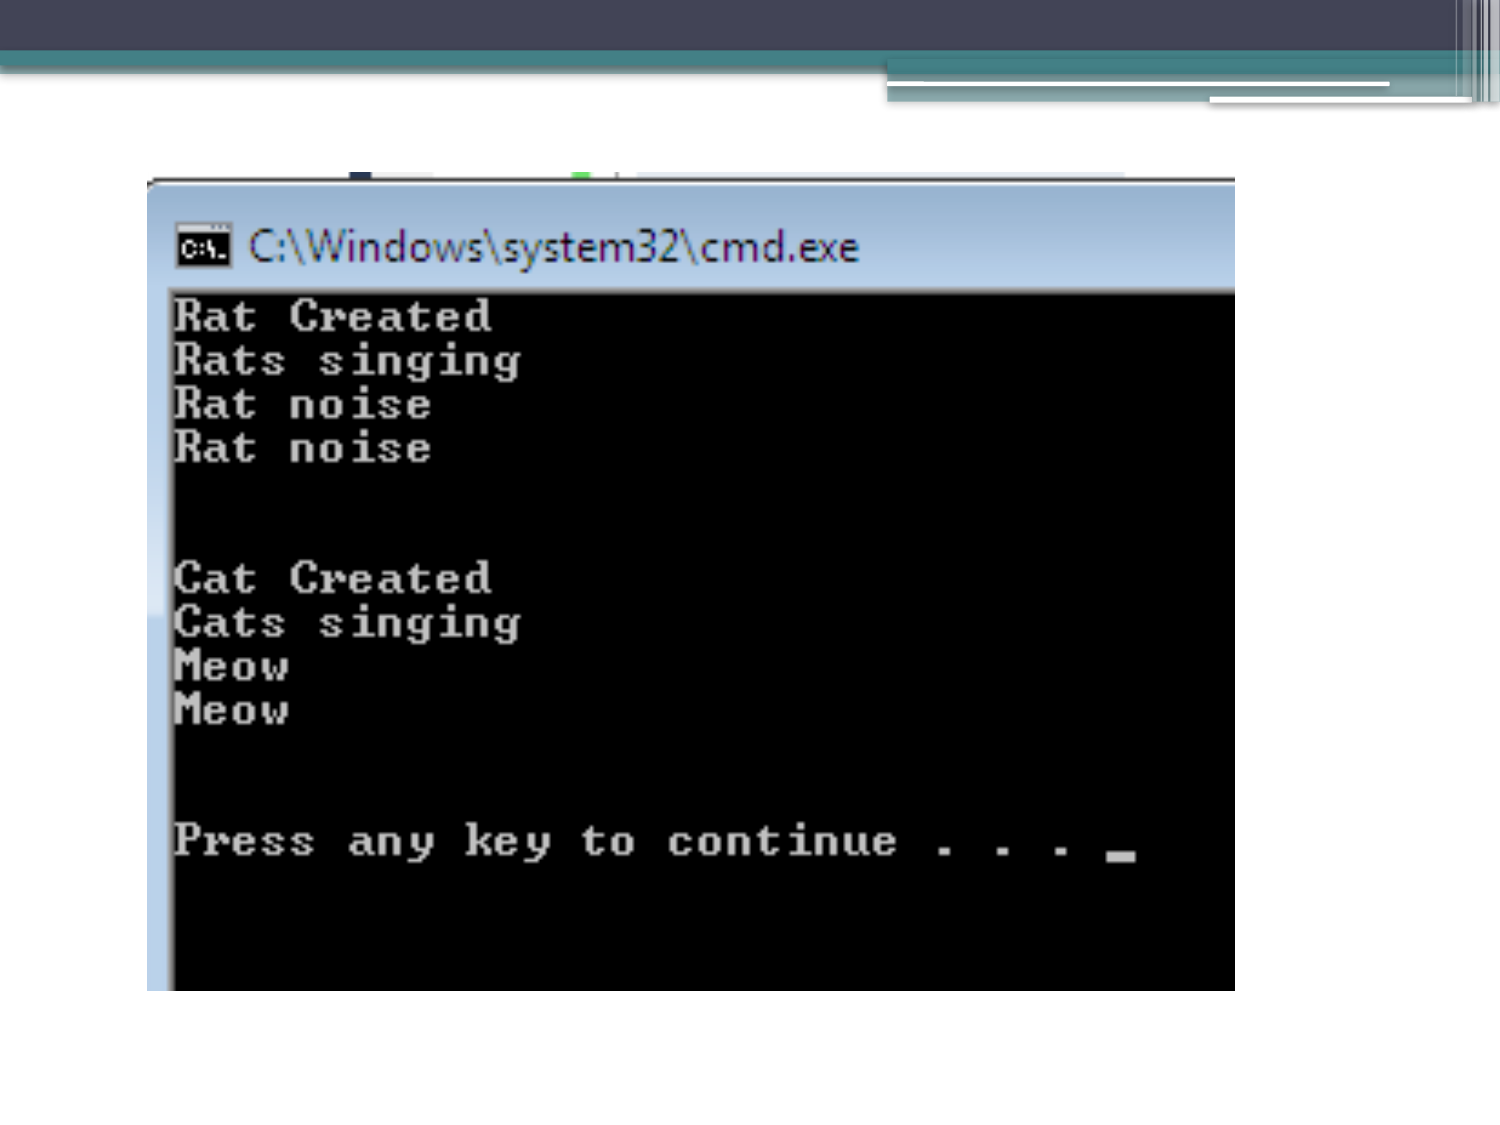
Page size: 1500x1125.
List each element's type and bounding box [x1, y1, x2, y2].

picture [147, 172, 1235, 991]
